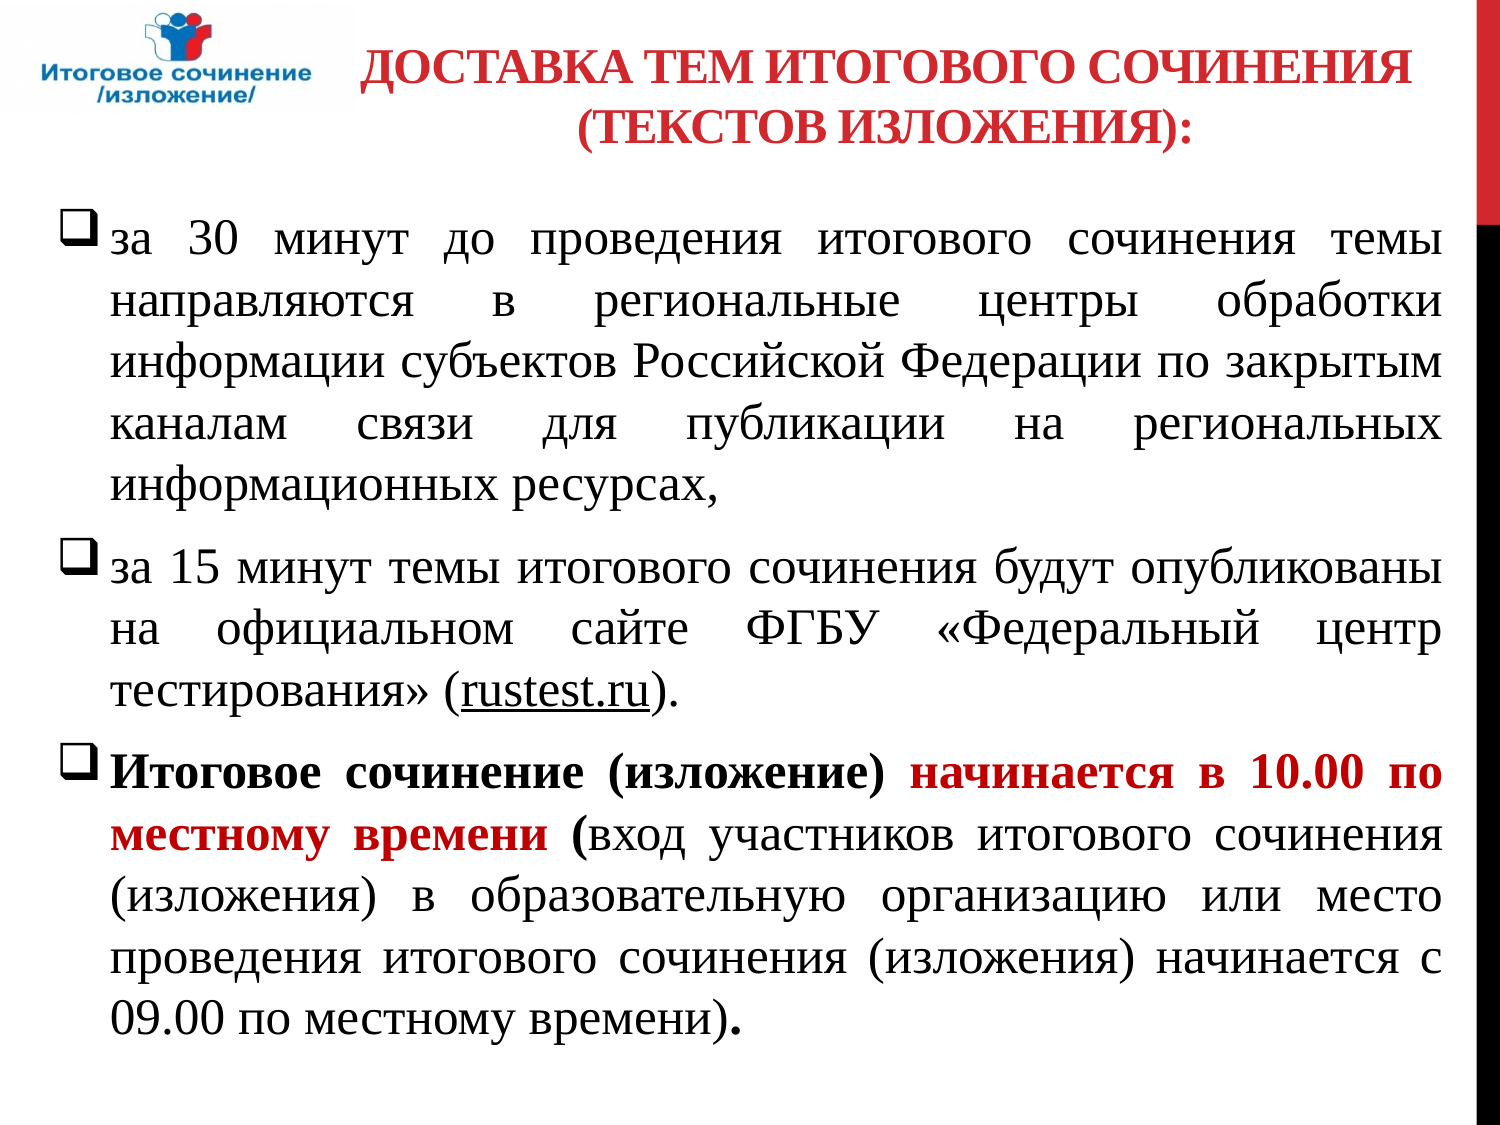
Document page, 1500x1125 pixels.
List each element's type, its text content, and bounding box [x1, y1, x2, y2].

list за 30 минут до проведения итогового сочинения темы направляются в региональные центры обработки информации субъектов Российской Федерации по закрытым каналам связи для публикации на региональных информационных ресурсах, за 15 минут темы итогового сочинения будут опубликованы на официальном сайте ФГБУ «Федеральный центр тестирования» (rustest.ru). Итоговое сочинение (изложение) начинается в 10.00 по местному времени (вход участников итогового сочинения (изложения) в образовательную организацию или место проведения итогового сочинения (изложения) начинается с 09.00 по местному времени). [41, 196, 1459, 1071]
picture [0, 4, 357, 115]
title Доставка тем итогового сочинения (текстов изложения): [324, 0, 1447, 161]
